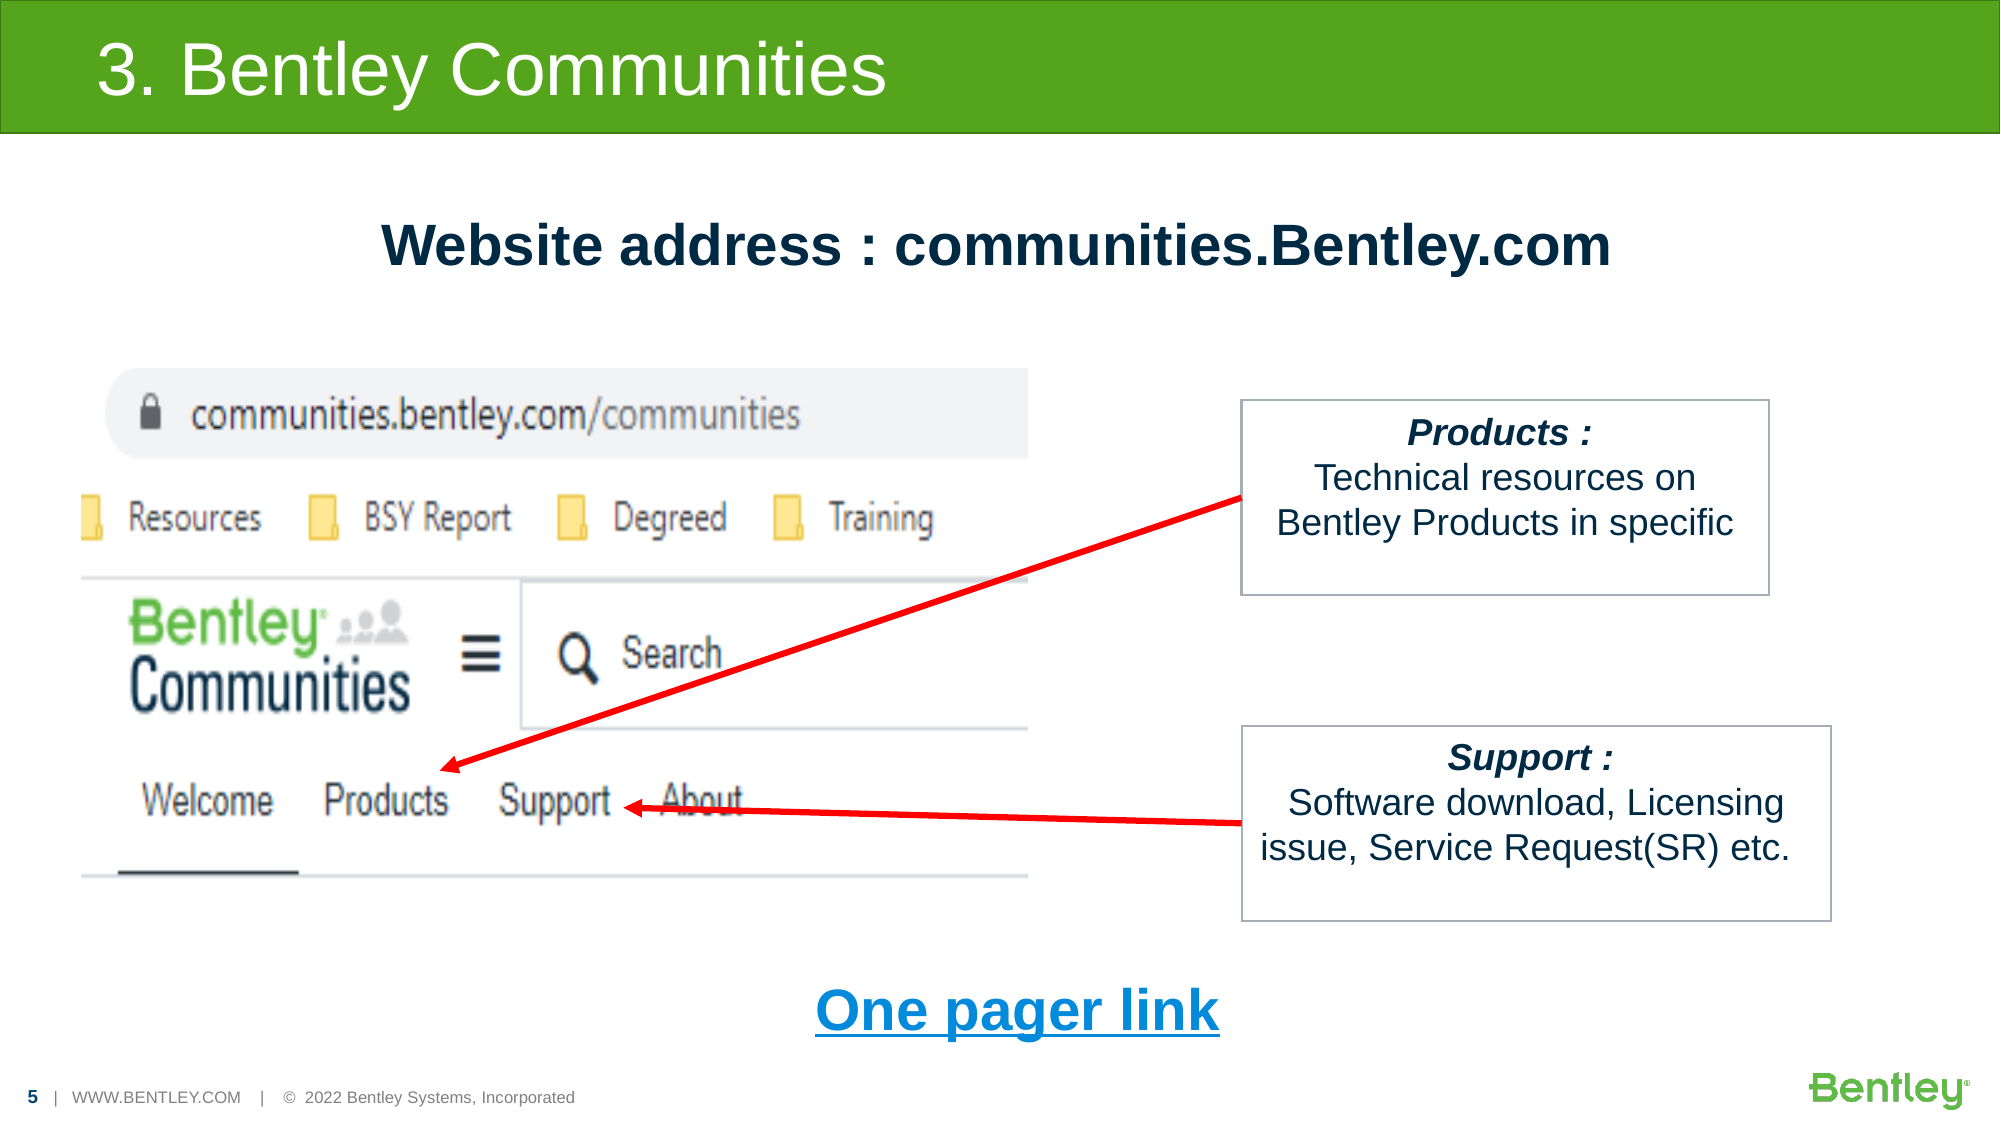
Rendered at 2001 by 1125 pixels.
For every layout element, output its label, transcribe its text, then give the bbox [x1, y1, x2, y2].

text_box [439, 497, 1242, 771]
text_box Support : Software download, Licensing issue, Service Request(SR) etc. [1241, 725, 1832, 922]
text_box One pager link [764, 964, 1236, 1050]
text_box Products : Technical resources on Bentley Products in specific [1240, 399, 1770, 596]
title 3. Bentley Communities [81, 8, 1914, 133]
text_box Website address : communities.Bentley.com [366, 200, 1629, 285]
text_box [623, 807, 1242, 824]
picture [80, 368, 1028, 882]
text_box [0, 0, 2000, 134]
picture [1809, 1072, 1970, 1110]
